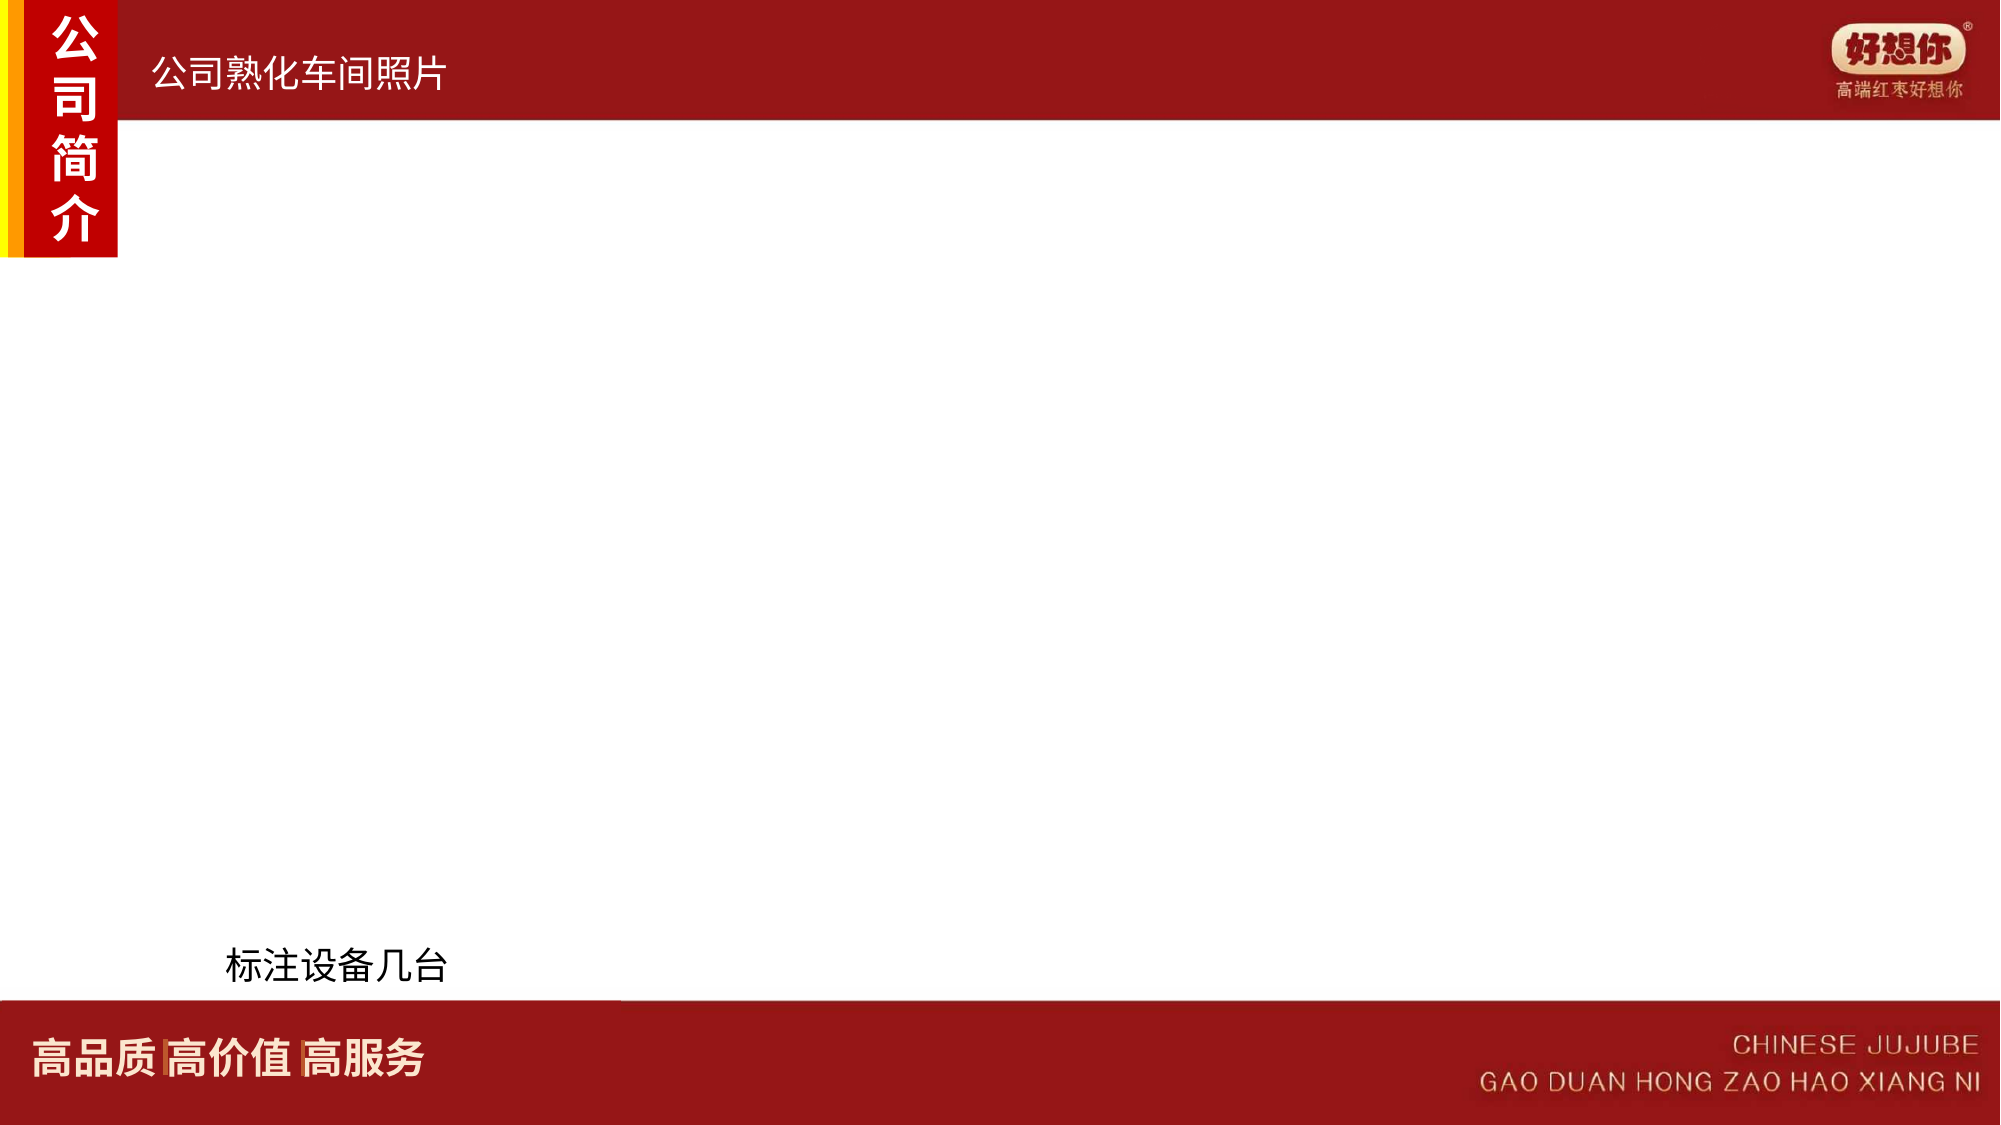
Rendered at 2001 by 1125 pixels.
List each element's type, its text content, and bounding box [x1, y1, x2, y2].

text_box [0, 0, 7, 259]
text_box 标注设备几台 [210, 934, 466, 995]
text_box 公司简介 [35, 0, 84, 255]
text_box [23, 0, 119, 259]
text_box 公司熟化车间照片 [135, 42, 465, 102]
text_box [7, 0, 23, 259]
picture [0, 0, 2000, 1125]
